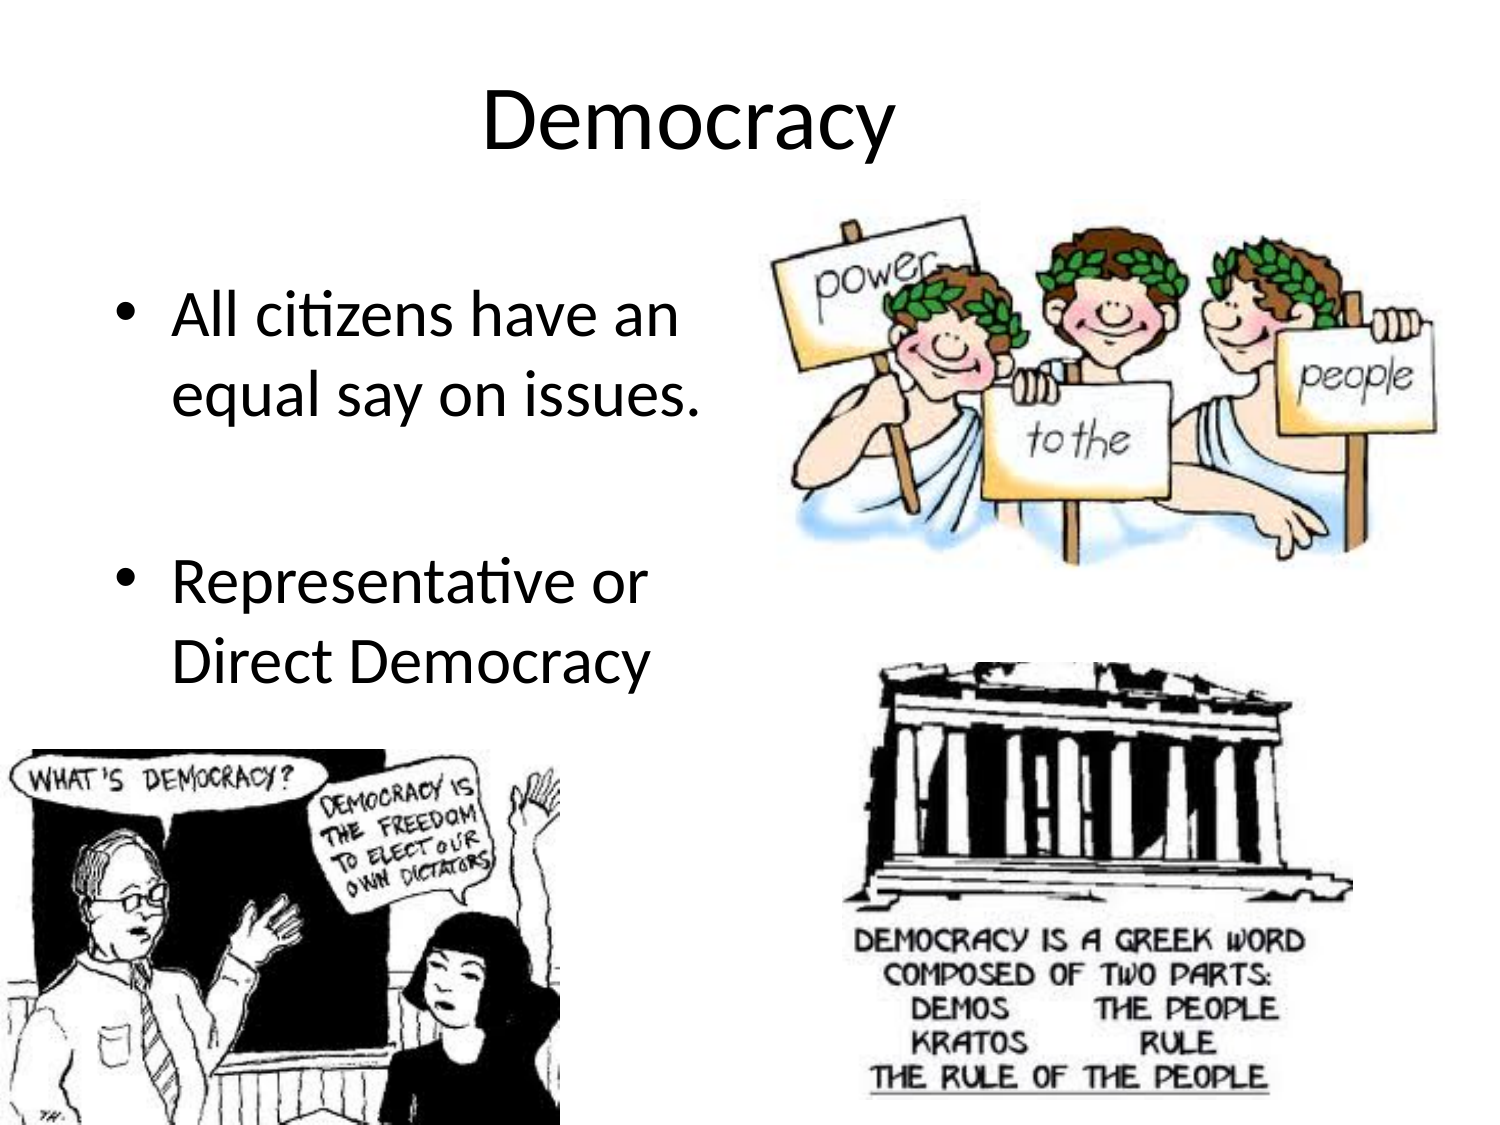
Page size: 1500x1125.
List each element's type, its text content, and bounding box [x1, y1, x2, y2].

title Democracy [32, 37, 1347, 188]
list All citizens have an equal say on issues. Representative or Direct Democracy [99, 262, 738, 988]
picture [741, 199, 1455, 576]
picture [0, 749, 560, 1125]
picture [842, 662, 1353, 1100]
